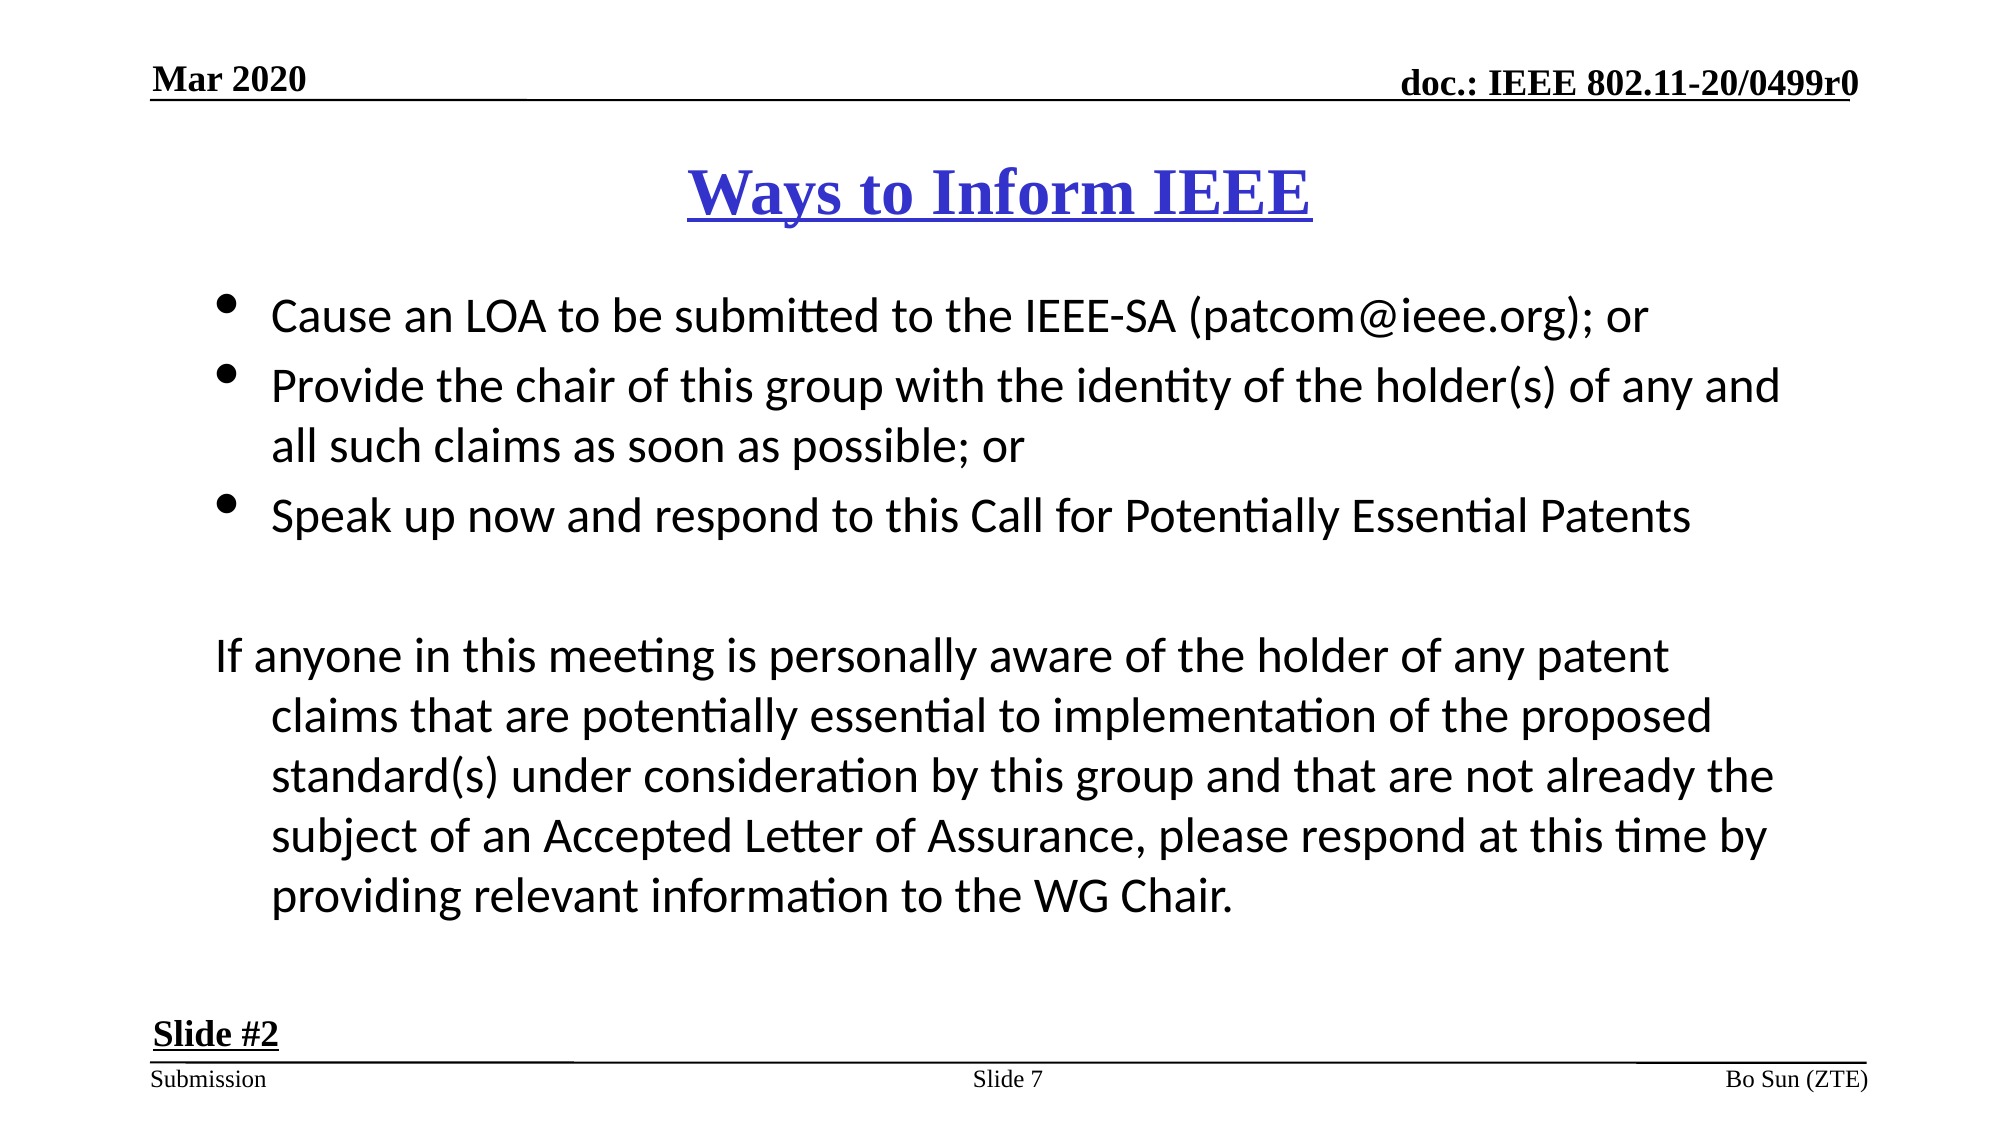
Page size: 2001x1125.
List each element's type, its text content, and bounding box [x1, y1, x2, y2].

footer Bo Sun (ZTE) [1171, 1061, 1869, 1093]
slide_number Slide [949, 1061, 1067, 1123]
text_box Cause an LOA to be submitted to the IEEE-SA (patcom@ieee.org); or Provide the chair of this group with the identity of the holder(s) of any and all such claims as soon as possible; or Speak up now and respond to this Call for Potentially Essential Patents If anyone in this meeting is personally aware of the holder of any patent claims that are potentially essential to implementation of the proposed standard(s) under consideration by this group and that are not already the subject of an Accepted Letter of Assurance, please respond at this time by providing relevant information to the WG Chair. [200, 275, 1800, 975]
text_box Ways to Inform IEEE [362, 100, 1638, 275]
text_box Slide #2 [138, 1001, 295, 1062]
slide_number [152, 54, 563, 100]
